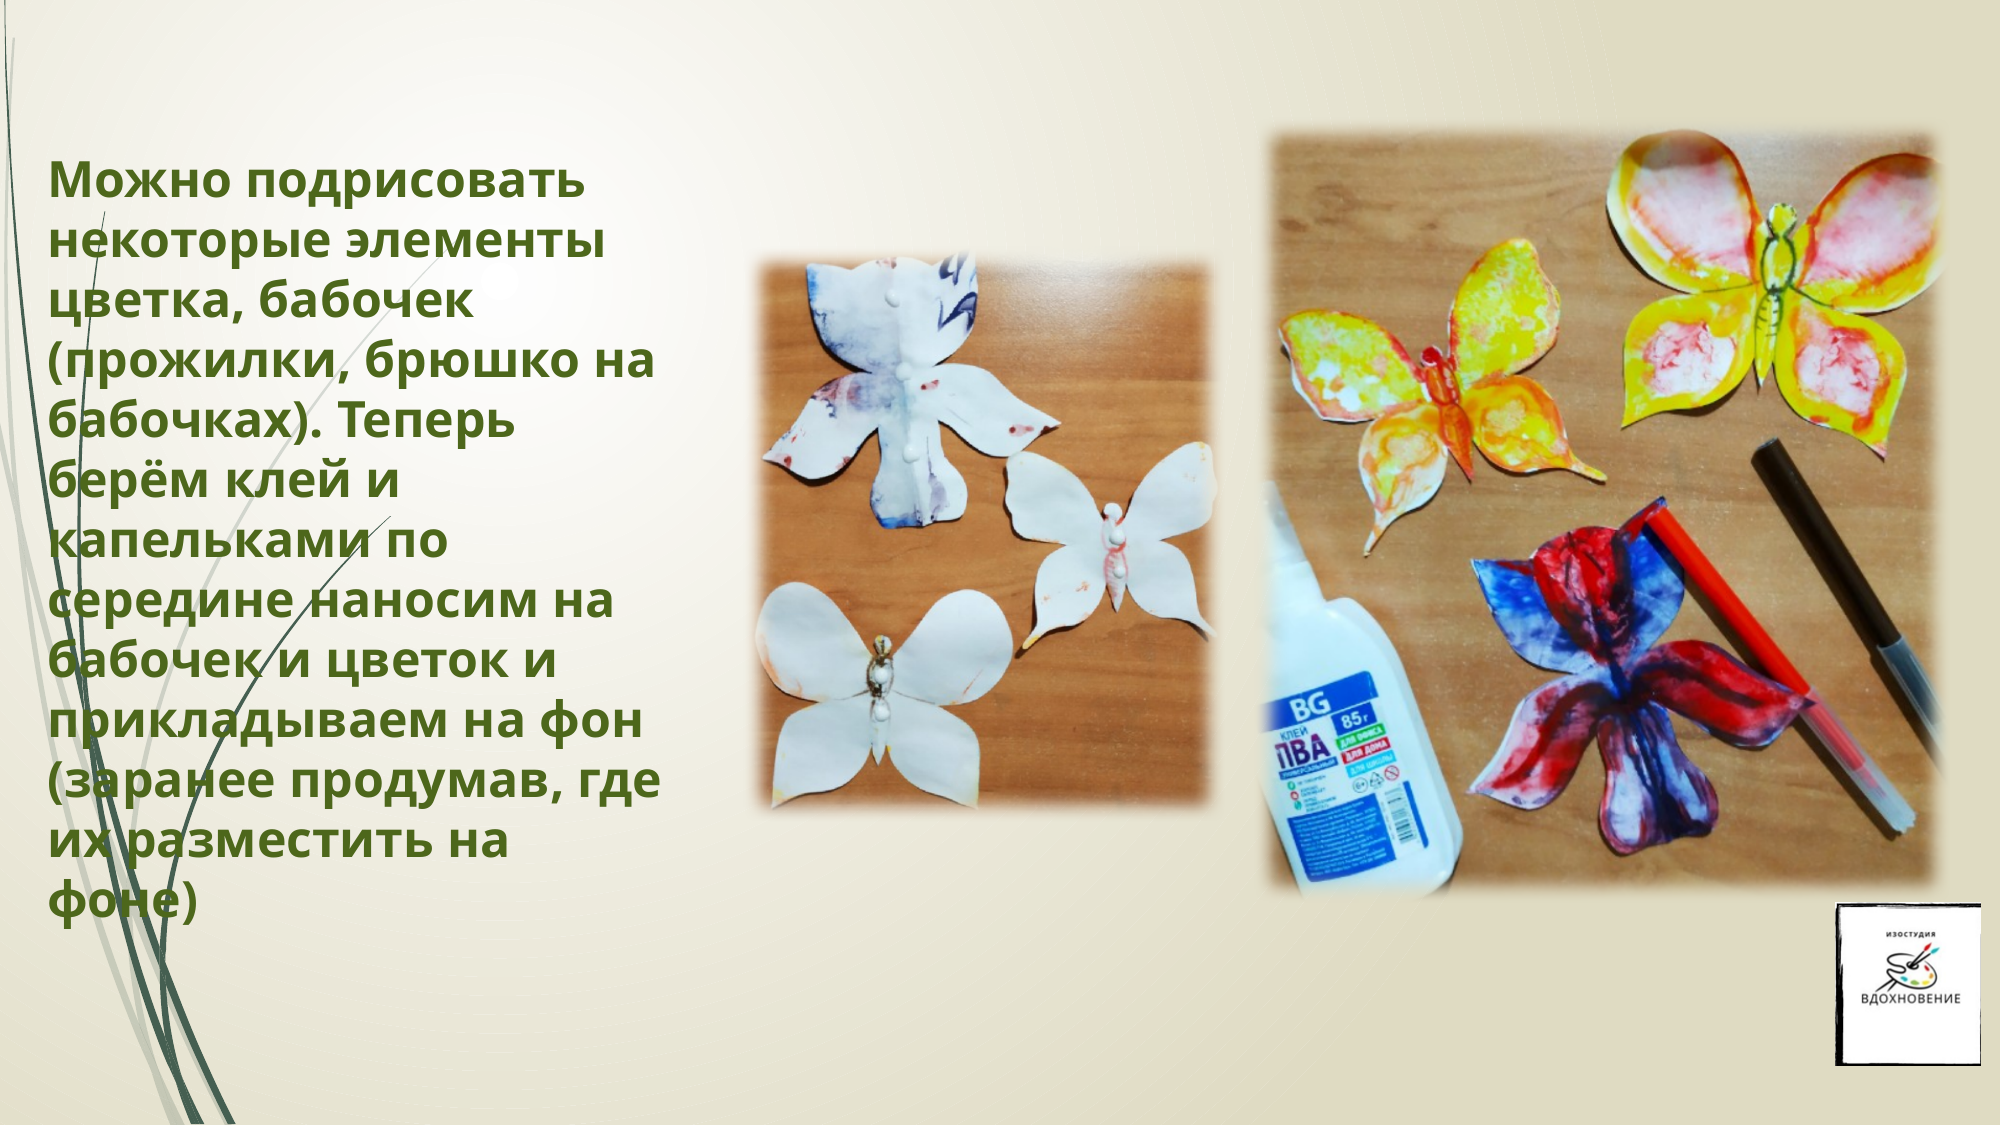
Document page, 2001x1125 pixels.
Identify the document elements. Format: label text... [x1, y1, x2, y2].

text_box Можно подрисовать некоторые элементы цветка, бабочек (прожилки, брюшко на бабочках). Теперь берём клей и капельками по середине наносим на бабочек и цветок и прикладываем на фон (заранее продумав, где их разместить на фоне) [32, 139, 685, 935]
picture [743, 245, 1226, 822]
picture [1253, 117, 1981, 1066]
